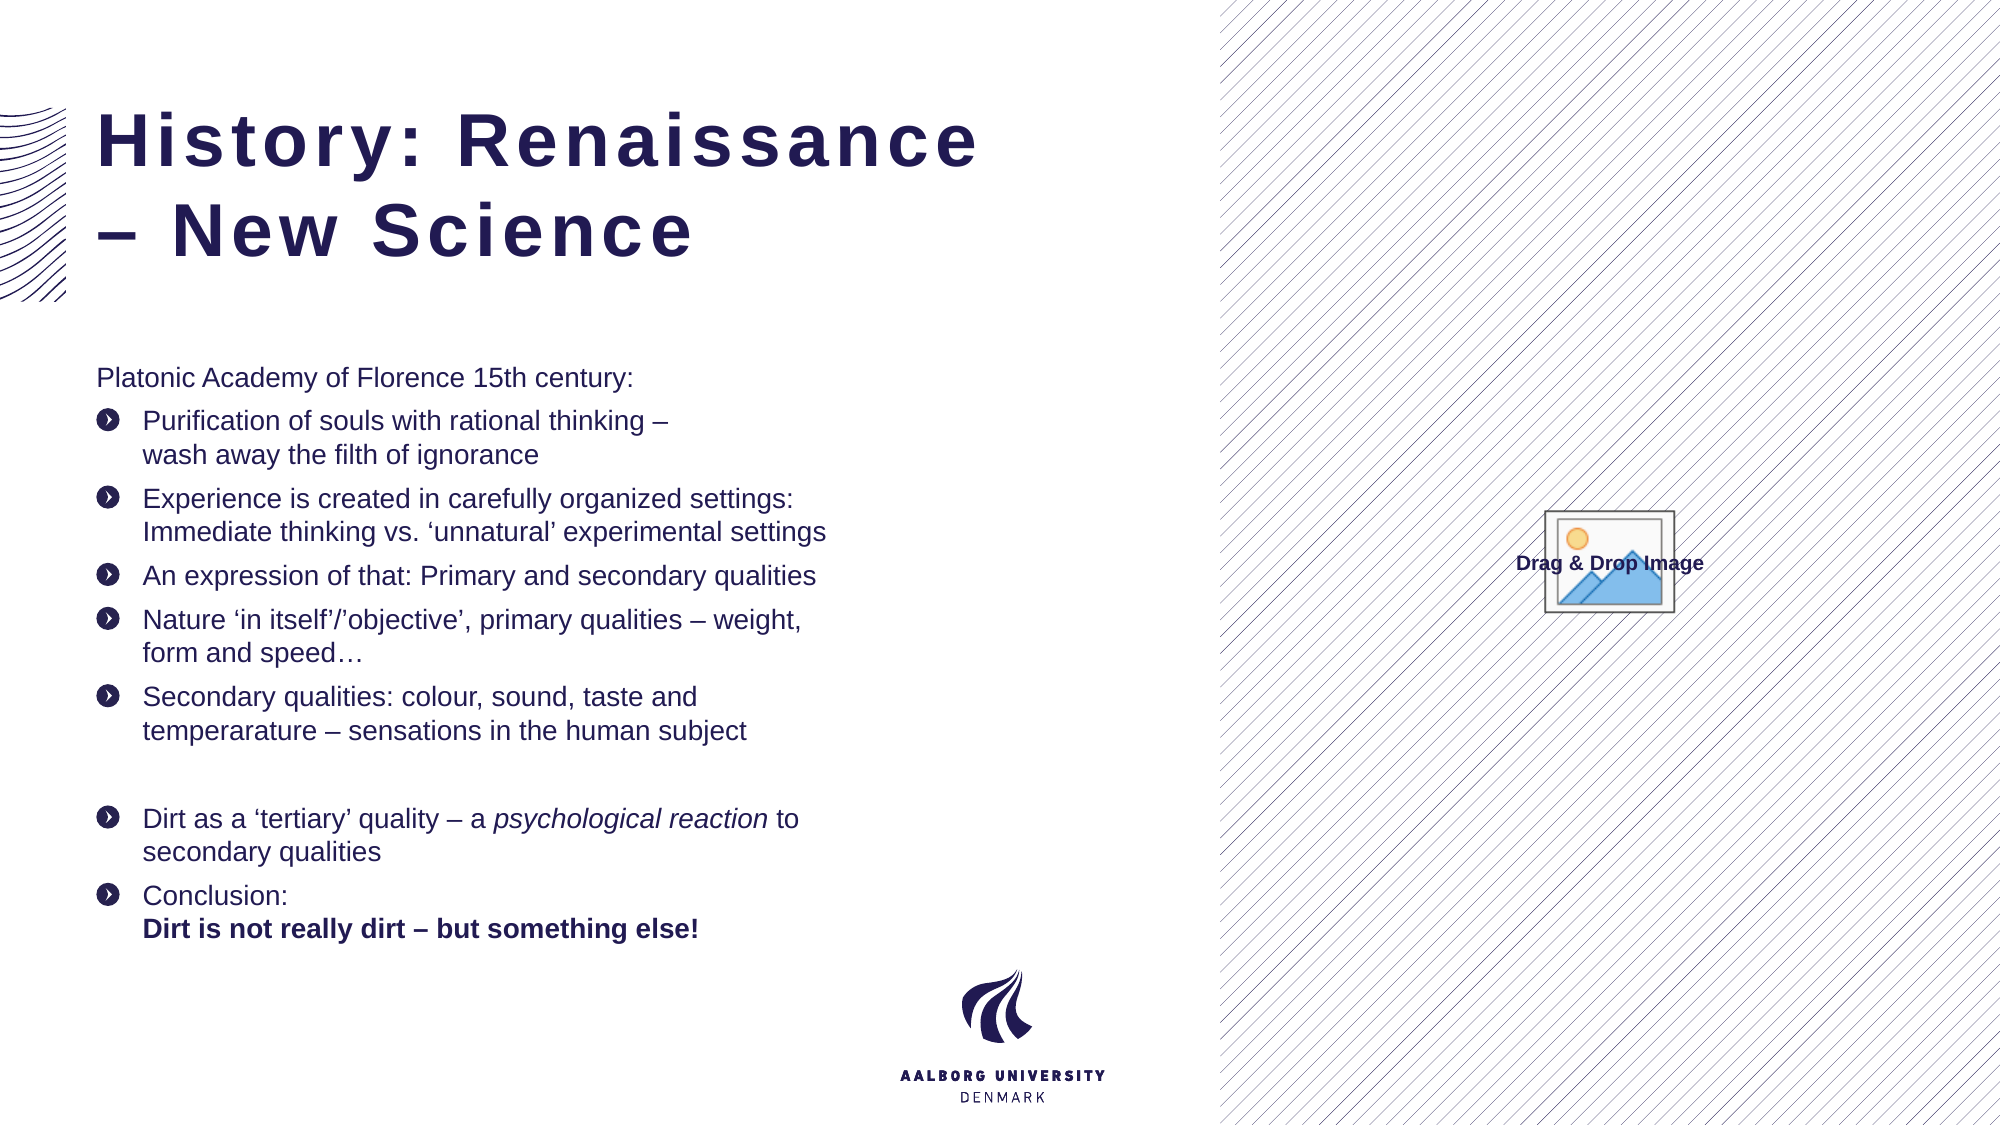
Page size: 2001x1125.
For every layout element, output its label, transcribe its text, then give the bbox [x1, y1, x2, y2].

title History: Renaissance – New Science [96, 60, 1021, 327]
list Platonic Academy of Florence 15th century: Purification of souls with rational thinking – wash away the filth of ignorance Experience is created in carefully organized settings: Immediate thinking vs. ‘unnatural’ experimental settings An expression of that: Primary and secondary qualities Nature ‘in itself’/’objective’, primary qualities – weight, form and speed… Secondary qualities: colour, sound, taste and temperarature – sensations in the human subject Dirt as a ‘tertiary’ quality – a psychological reaction to secondary qualities Conclusion: Dirt is not really dirt – but something else! [96, 351, 833, 968]
picture [1220, 0, 2000, 1125]
